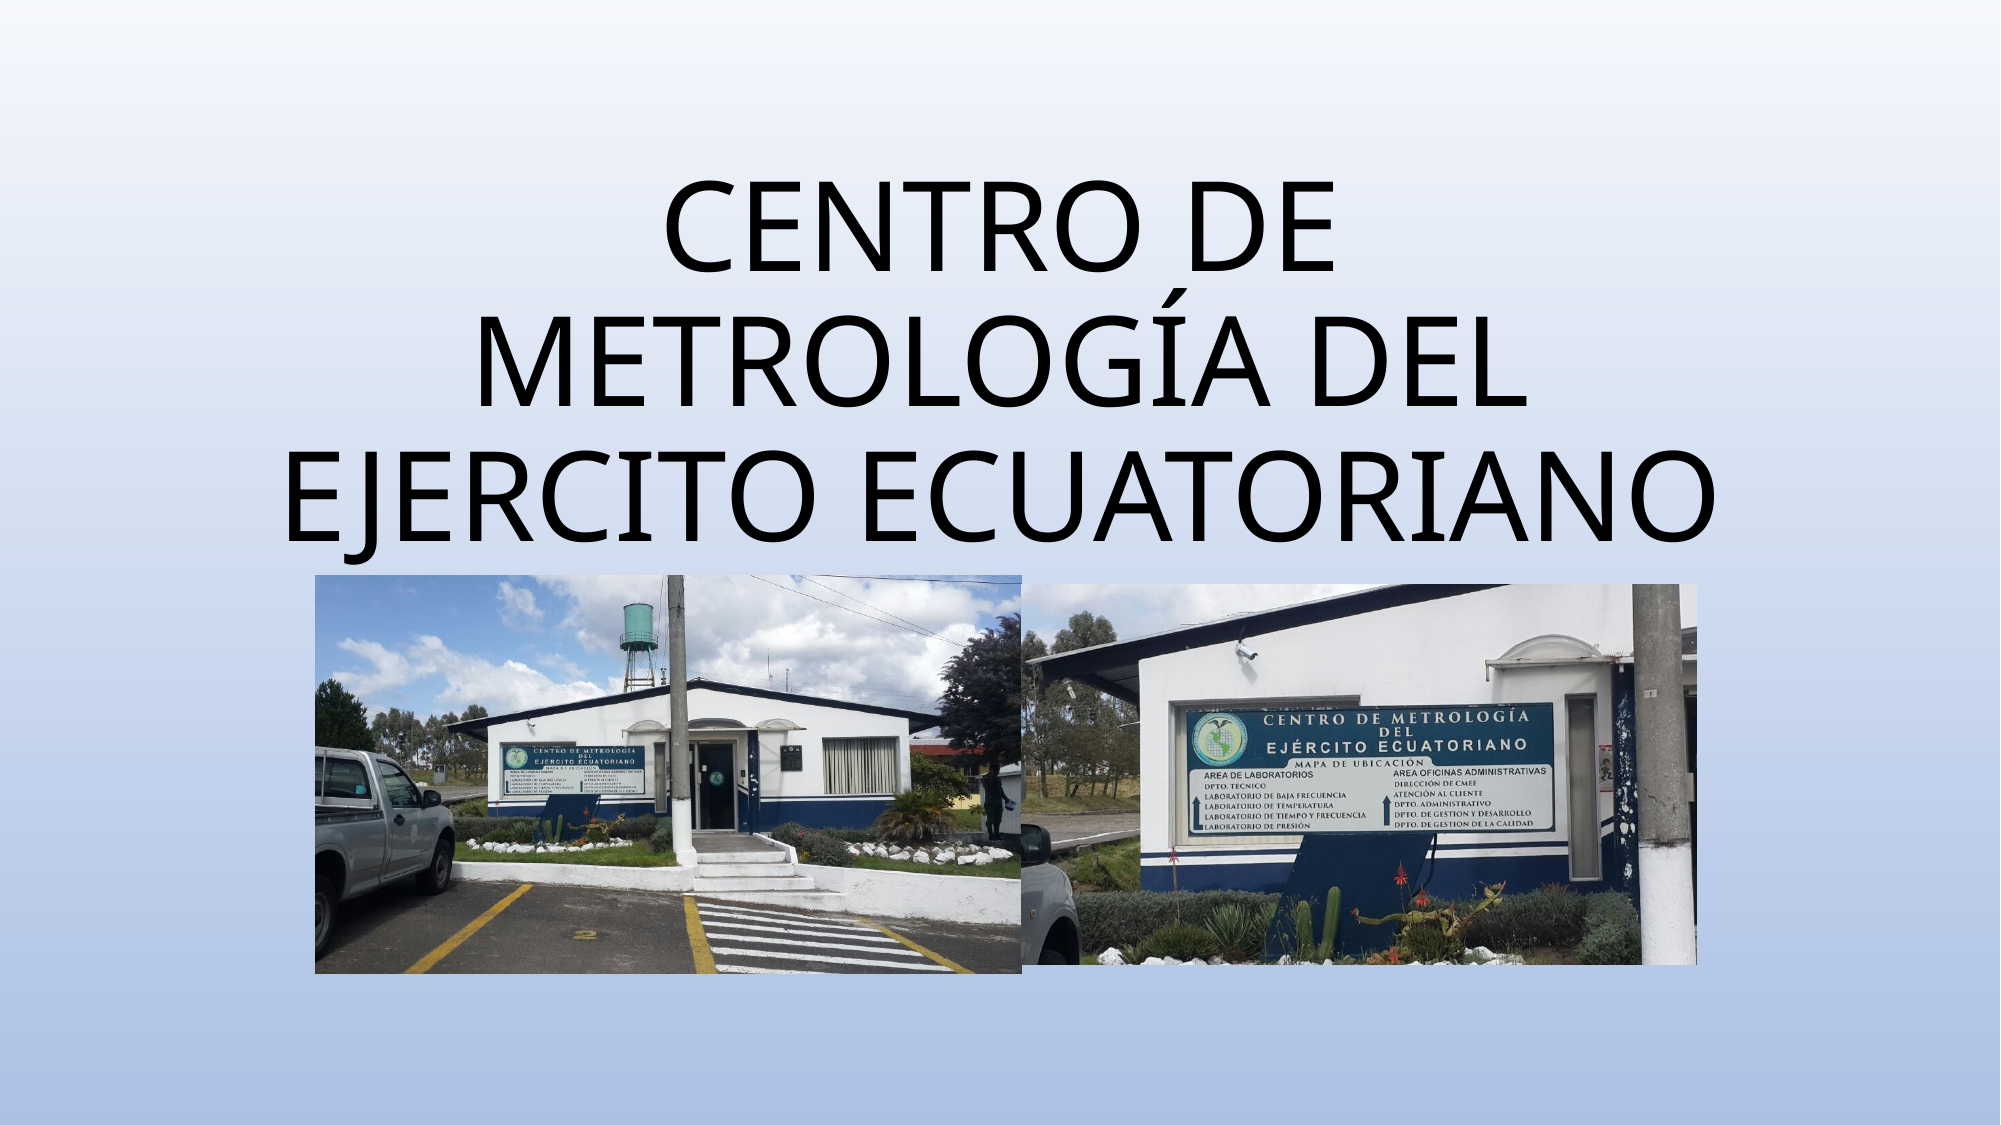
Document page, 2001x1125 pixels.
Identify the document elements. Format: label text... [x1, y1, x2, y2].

picture [315, 575, 1697, 974]
title CENTRO DE METROLOGÍA DEL EJERCITO ECUATORIANO [249, 184, 1750, 576]
